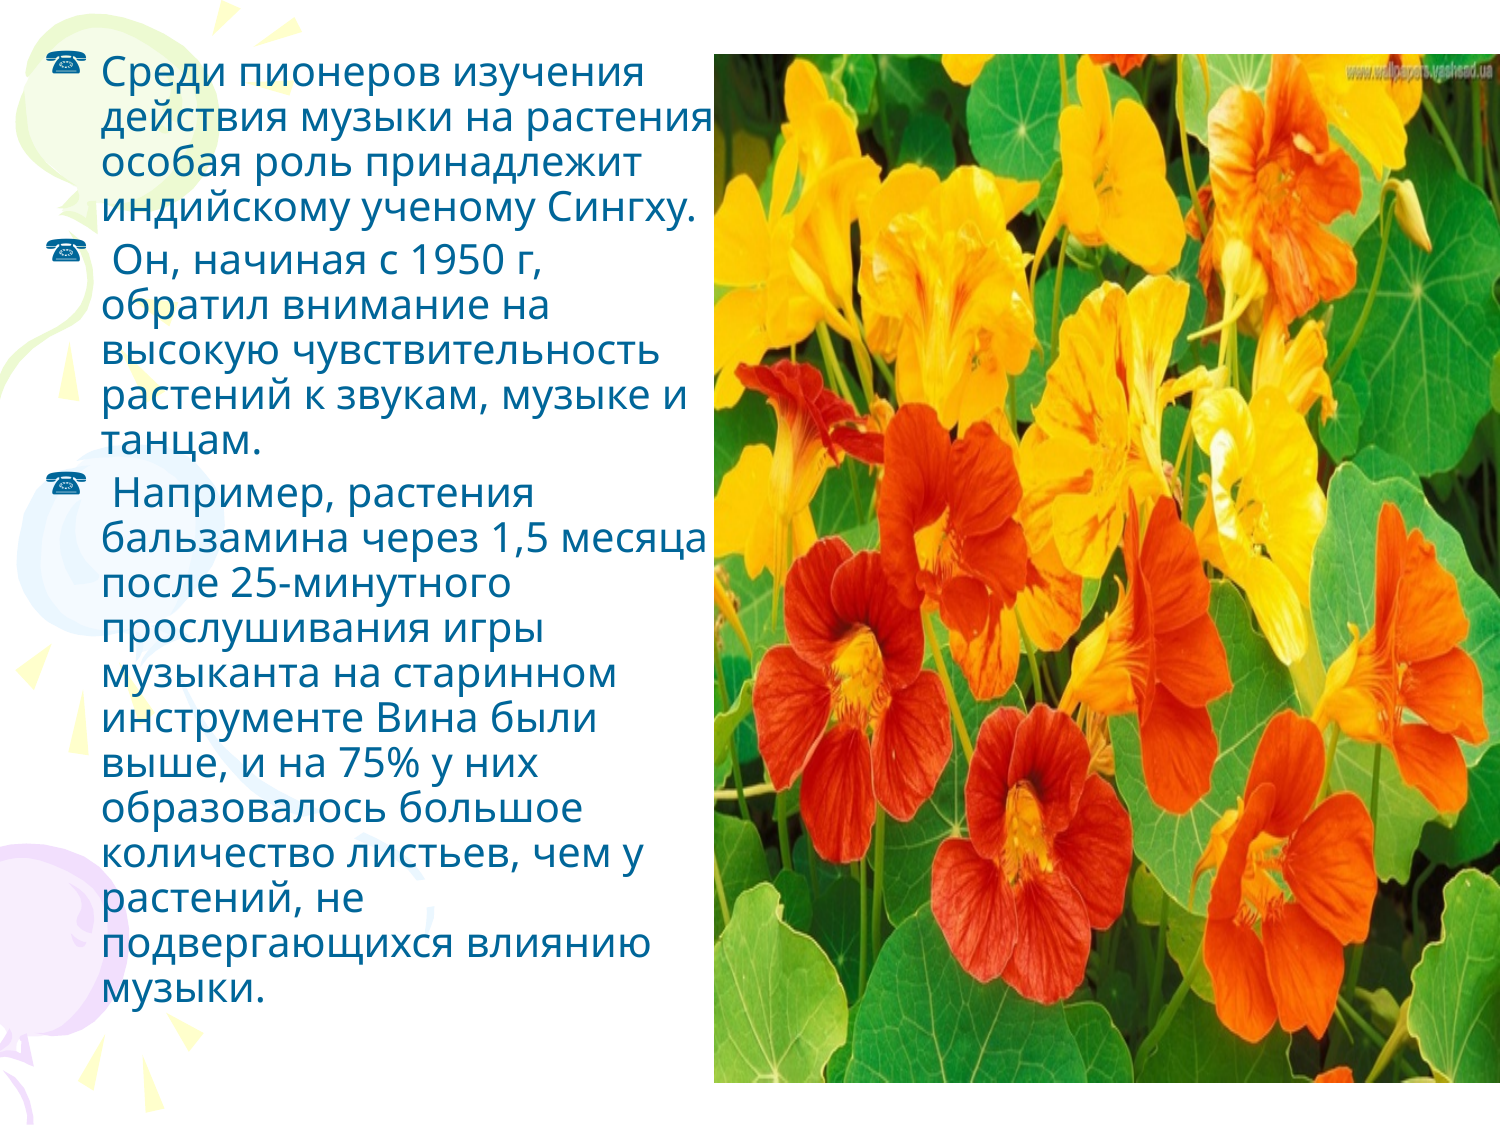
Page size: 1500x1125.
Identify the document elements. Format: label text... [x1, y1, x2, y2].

picture [714, 54, 1500, 1083]
list Среди пионеров изучения действия музыки на растения особая роль принадлежит индийскому ученому Сингху. Он, начиная с 1950 г, обратил внимание на высокую чувствительность растений к звукам, музыке и танцам. Например, растения бальзамина через 1,5 месяца после 25-минутного прослушивания игры музыканта на старинном инструменте Вина были выше, и на 75% у них образовалось большое количество листьев, чем у растений, не подвергающихся влиянию музыки. [29, 42, 738, 1095]
